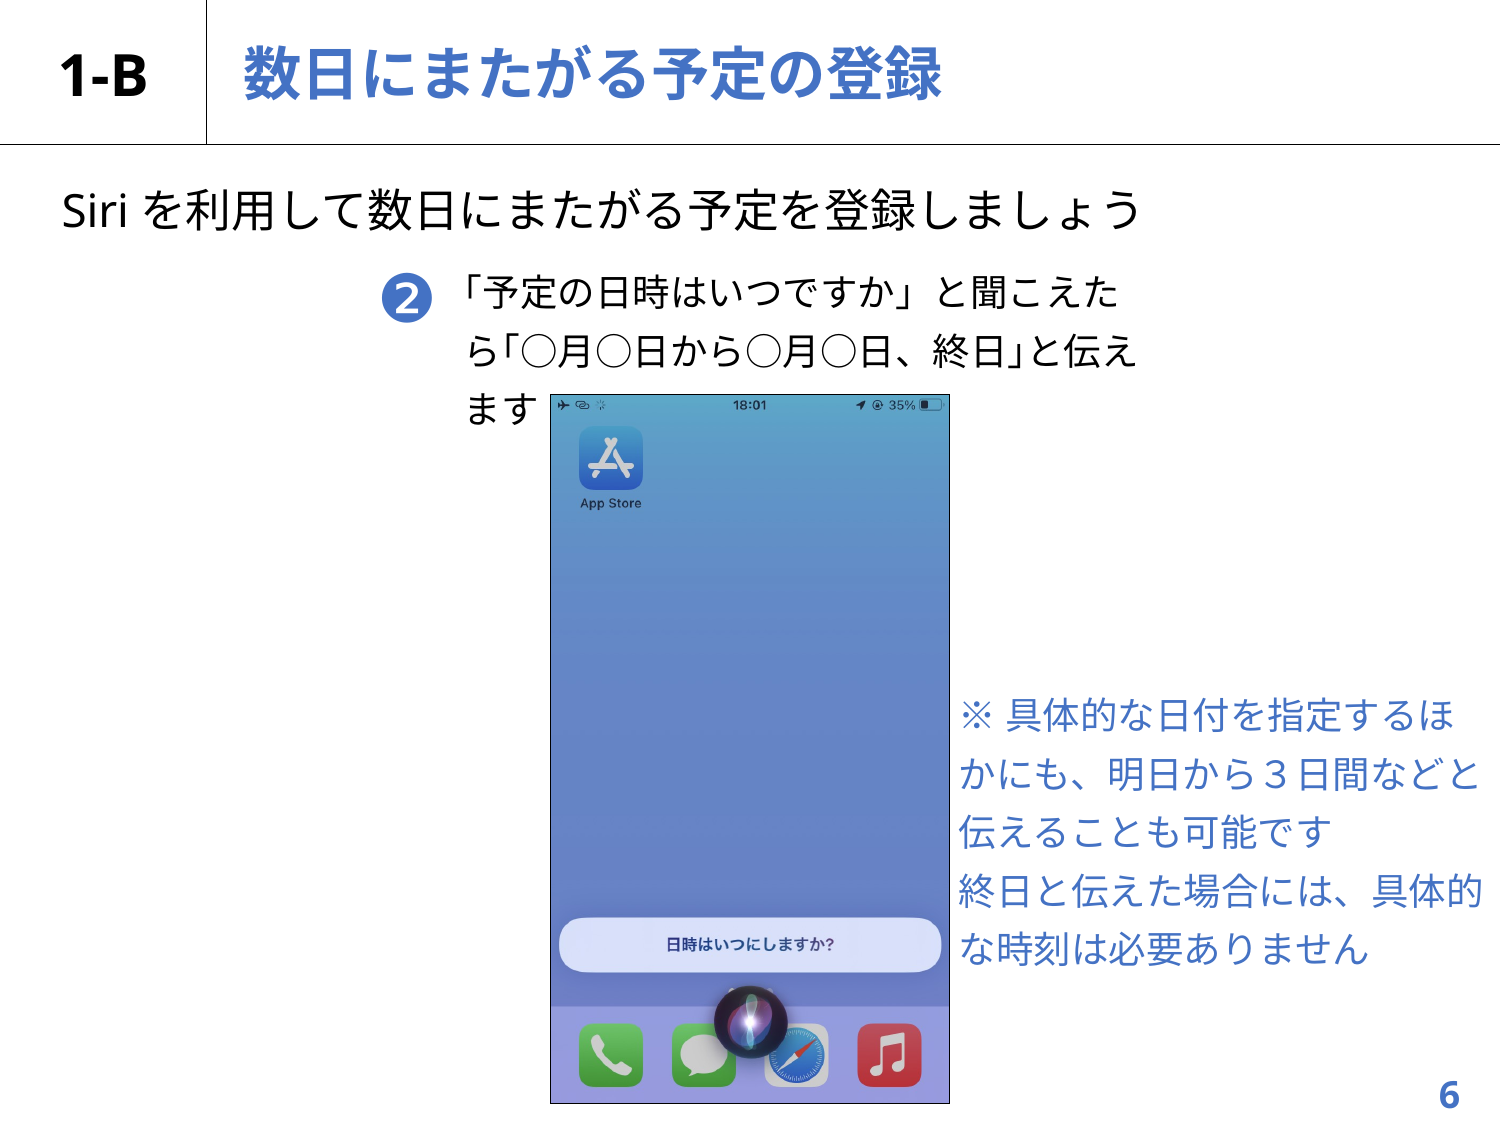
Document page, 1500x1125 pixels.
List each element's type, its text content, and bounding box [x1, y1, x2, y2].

text_box ❷ [363, 274, 440, 343]
text_box 1-B [0, 0, 207, 147]
text_box 6 [1399, 1063, 1500, 1123]
picture [550, 394, 950, 1104]
title 数日にまたがる予定の登録 [228, 36, 1472, 116]
text_box ｢予定の日時はいつですか」と聞こえたら｢○月○日から○月○日、終日｣と伝えます [448, 274, 1171, 439]
text_box Siriを利用して数日にまたがる予定を登録しましょう [46, 180, 1422, 274]
text_box ※具体的な日付を指定するほかにも、明日から３日間などと伝えることも可能です 終日と伝えた場合には、具体的な時刻は必要ありません [950, 671, 1500, 979]
